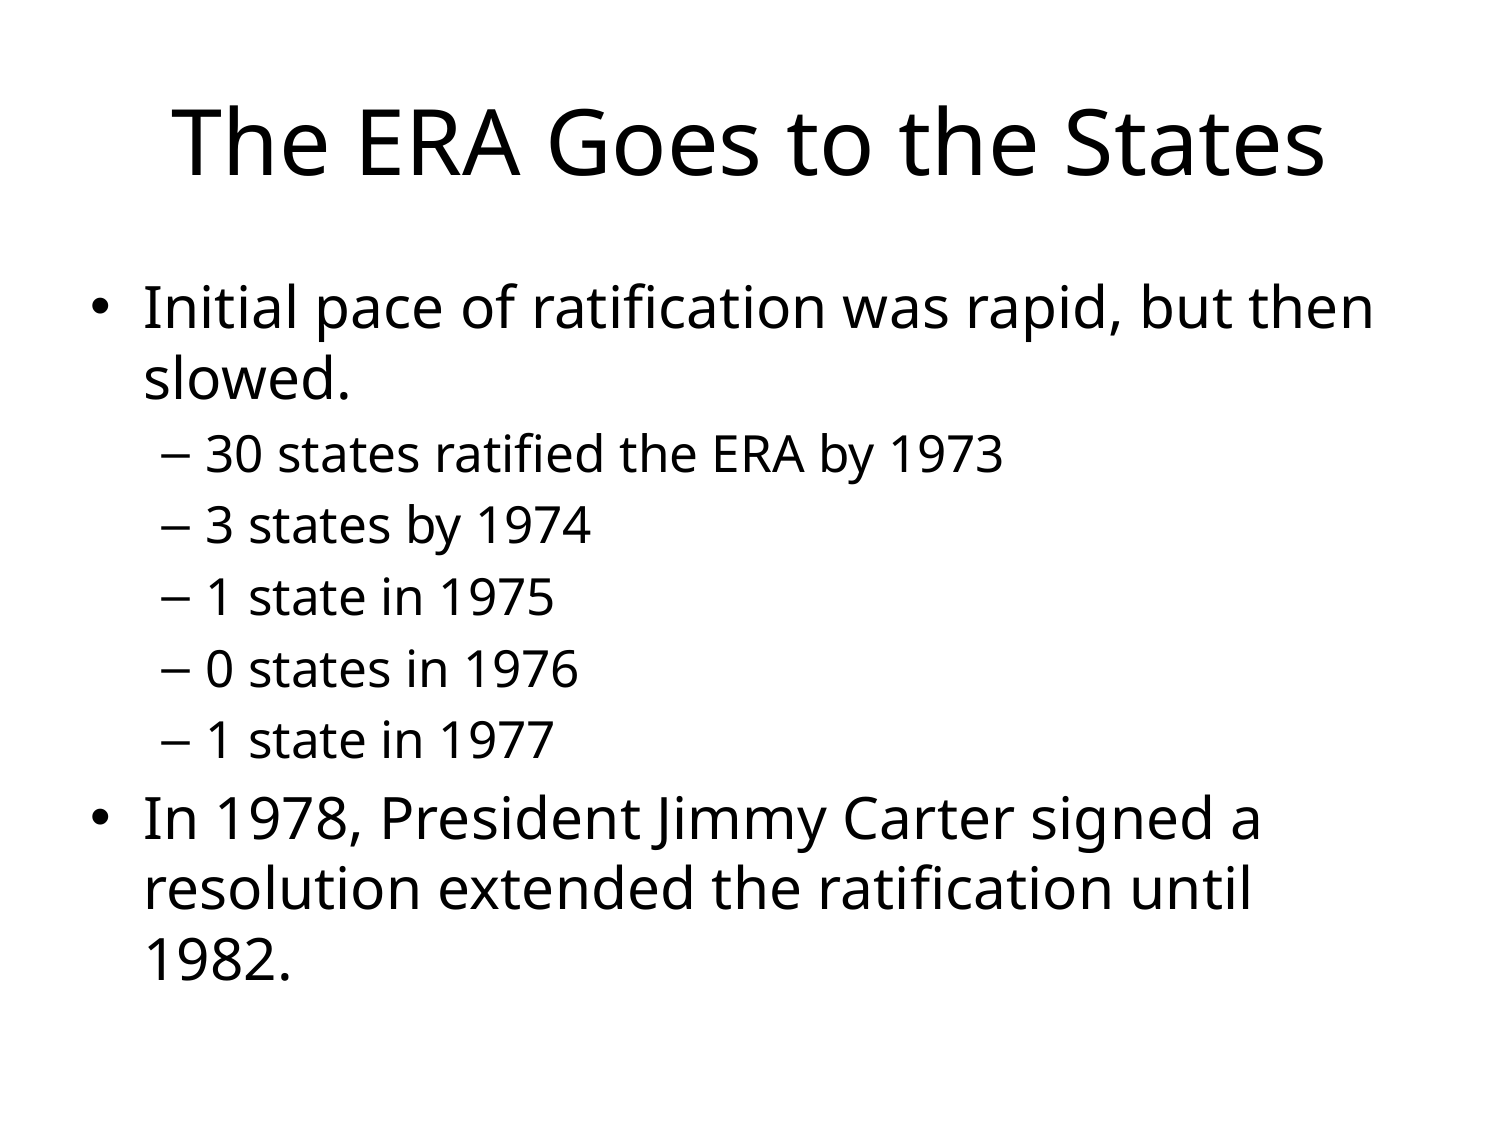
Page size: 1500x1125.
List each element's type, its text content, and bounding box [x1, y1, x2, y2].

title The ERA Goes to the States [75, 45, 1425, 233]
list Initial pace of ratification was rapid, but then slowed. 30 states ratified the ERA by 1973 3 states by 1974 1 state in 1975 0 states in 1976 1 state in 1977 In 1978, President Jimmy Carter signed a resolution extended the ratification until 1982. [75, 262, 1425, 1005]
